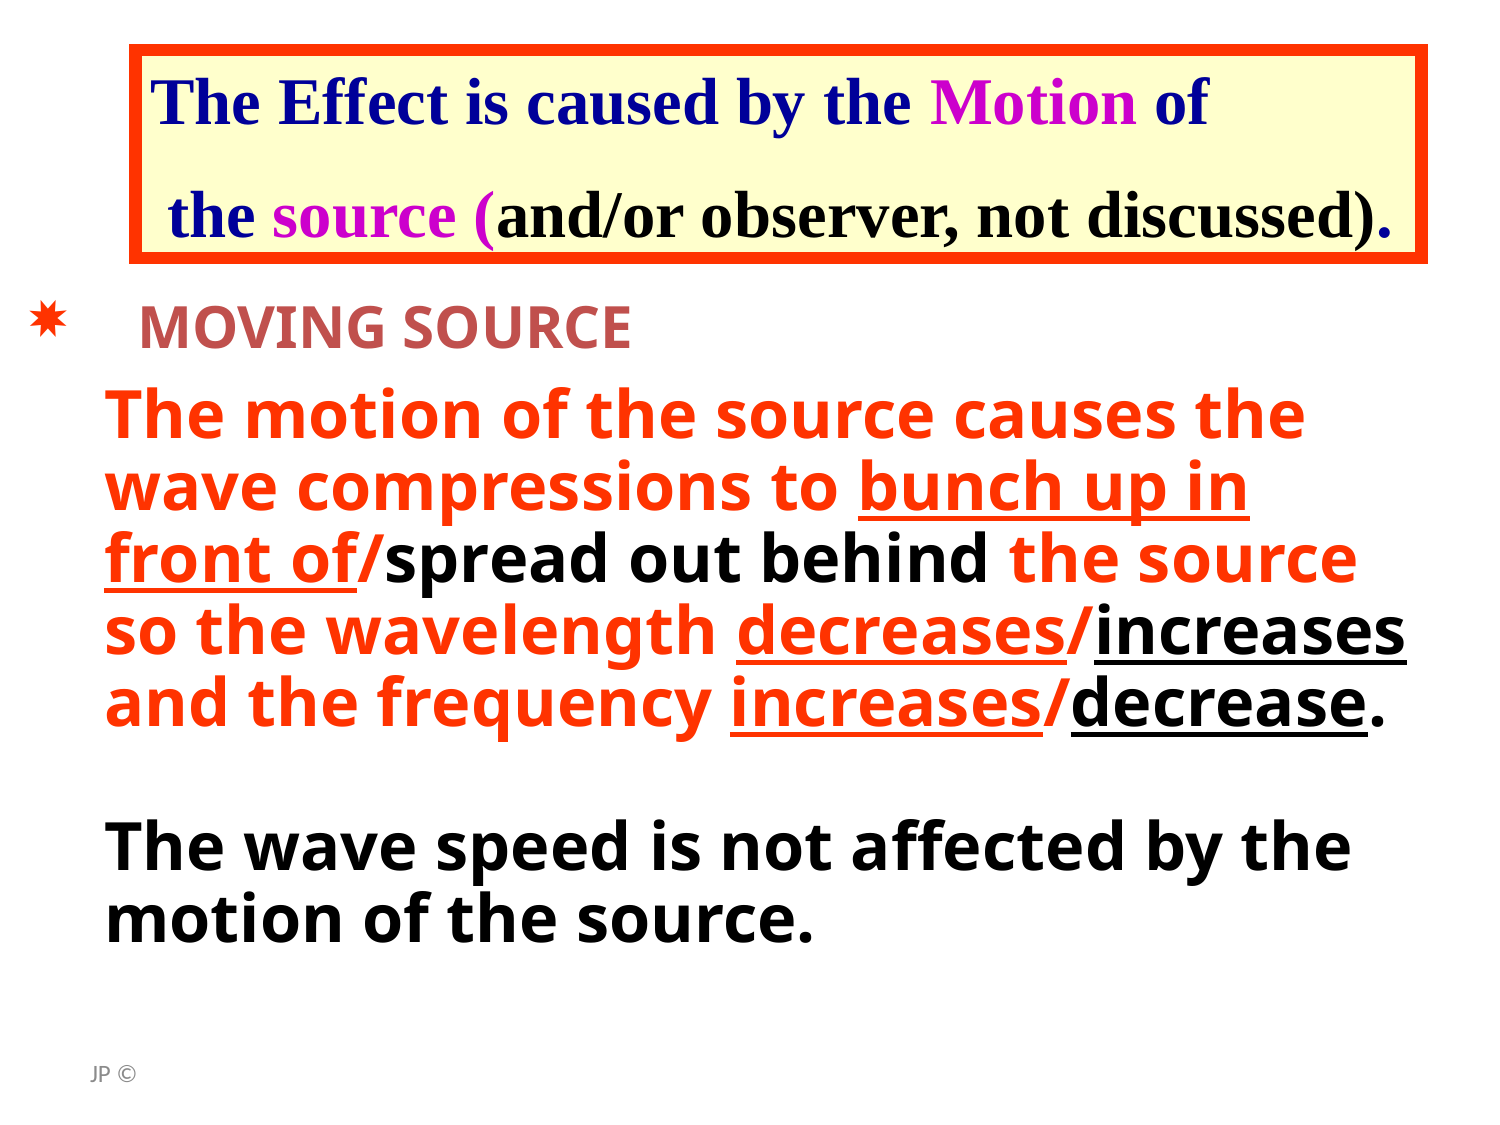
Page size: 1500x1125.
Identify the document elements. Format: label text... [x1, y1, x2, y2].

slide_number JP © [75, 1042, 425, 1103]
text_box The motion of the source causes the wave compressions to bunch up in front of/spread out behind the source so the wavelength decreases/increases and the frequency increases/decrease. The wave speed is not affected by the motion of the source. [14, 374, 1440, 965]
text_box The Effect is caused by the Motion of the source (and/or observer, not discussed). [135, 50, 1422, 259]
text_box MOVING SOURCE [14, 250, 877, 338]
